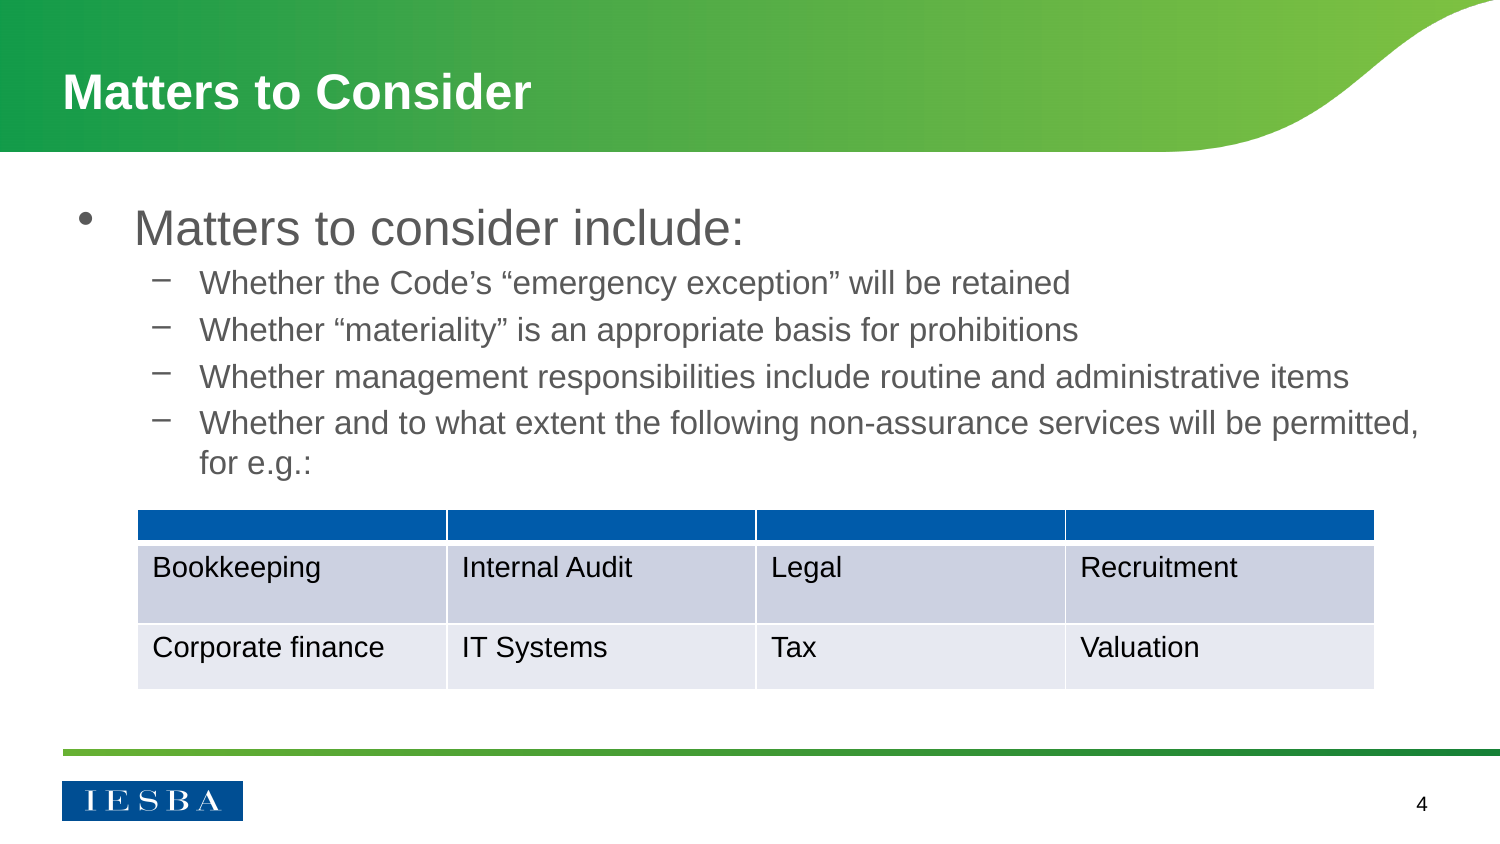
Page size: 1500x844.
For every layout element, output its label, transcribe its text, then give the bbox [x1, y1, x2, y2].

table_cell Tax [757, 625, 1065, 689]
table_header [138, 510, 446, 540]
table_cell Recruitment [1066, 546, 1374, 623]
table_header [757, 510, 1065, 540]
table_cell Legal [757, 546, 1065, 623]
picture [0, 0, 1497, 152]
title Matters to Consider [62, 56, 1300, 122]
table_header [1066, 510, 1374, 540]
table_cell Valuation [1066, 625, 1374, 689]
table_cell Bookkeeping [138, 546, 446, 623]
list Matters to consider include: Whether the Code’s “emergency exception” will be retained Whether “materiality” is an appropriate basis for prohibitions Whether management responsibilities include routine and administrative items Whether and to what extent the following non-assurance services will be permitted, for e.g.: [62, 187, 1450, 694]
table_cell Corporate finance [138, 625, 446, 689]
table_header [448, 510, 755, 540]
table_cell Internal Audit [448, 546, 755, 623]
picture [62, 781, 243, 821]
table_cell IT Systems [448, 625, 755, 689]
text_box 4 [1401, 783, 1452, 823]
